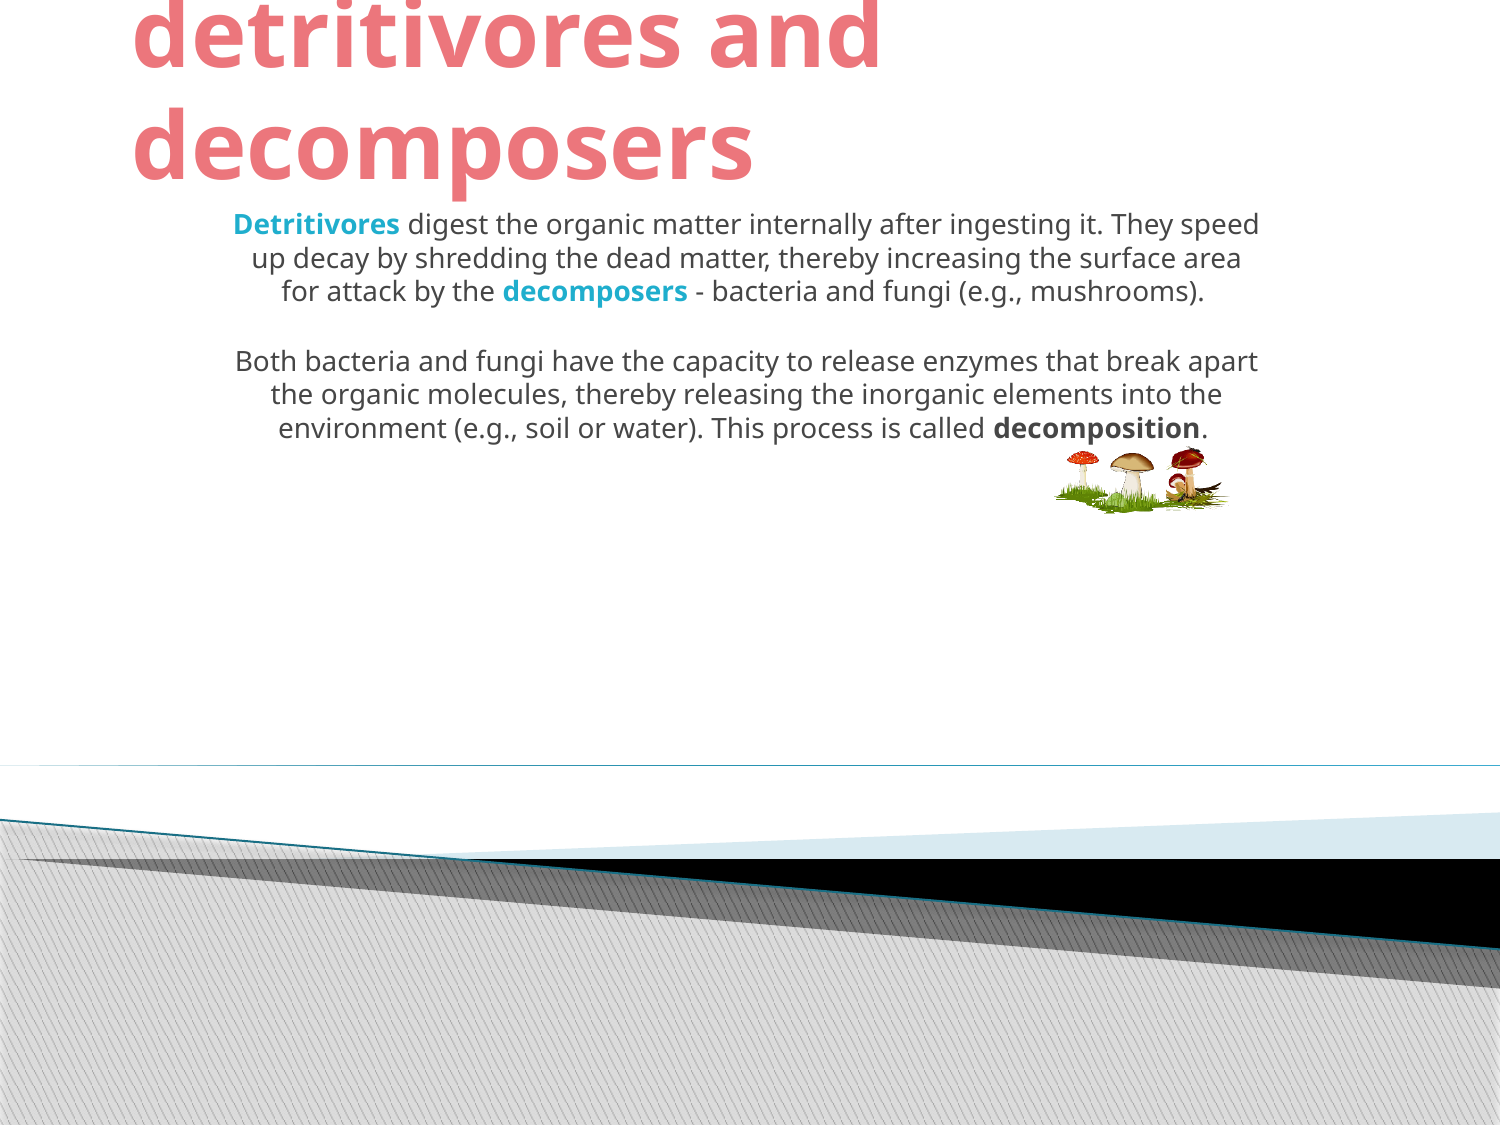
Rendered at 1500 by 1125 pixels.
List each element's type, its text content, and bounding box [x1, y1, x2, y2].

subtitle Detritivores digest the organic matter internally after ingesting it. They speed up decay by shredding the dead matter, thereby increasing the surface area for attack by the decomposers - bacteria and fungi (e.g., mushrooms). Both bacteria and fungi have the capacity to release enzymes that break apart the organic molecules, thereby releasing the inorganic elements into the environment (e.g., soil or water). This process is called decomposition. [222, 199, 1273, 499]
title detritivores and decomposers [117, 0, 1500, 206]
picture [5, 859, 1500, 989]
picture [1054, 445, 1231, 514]
